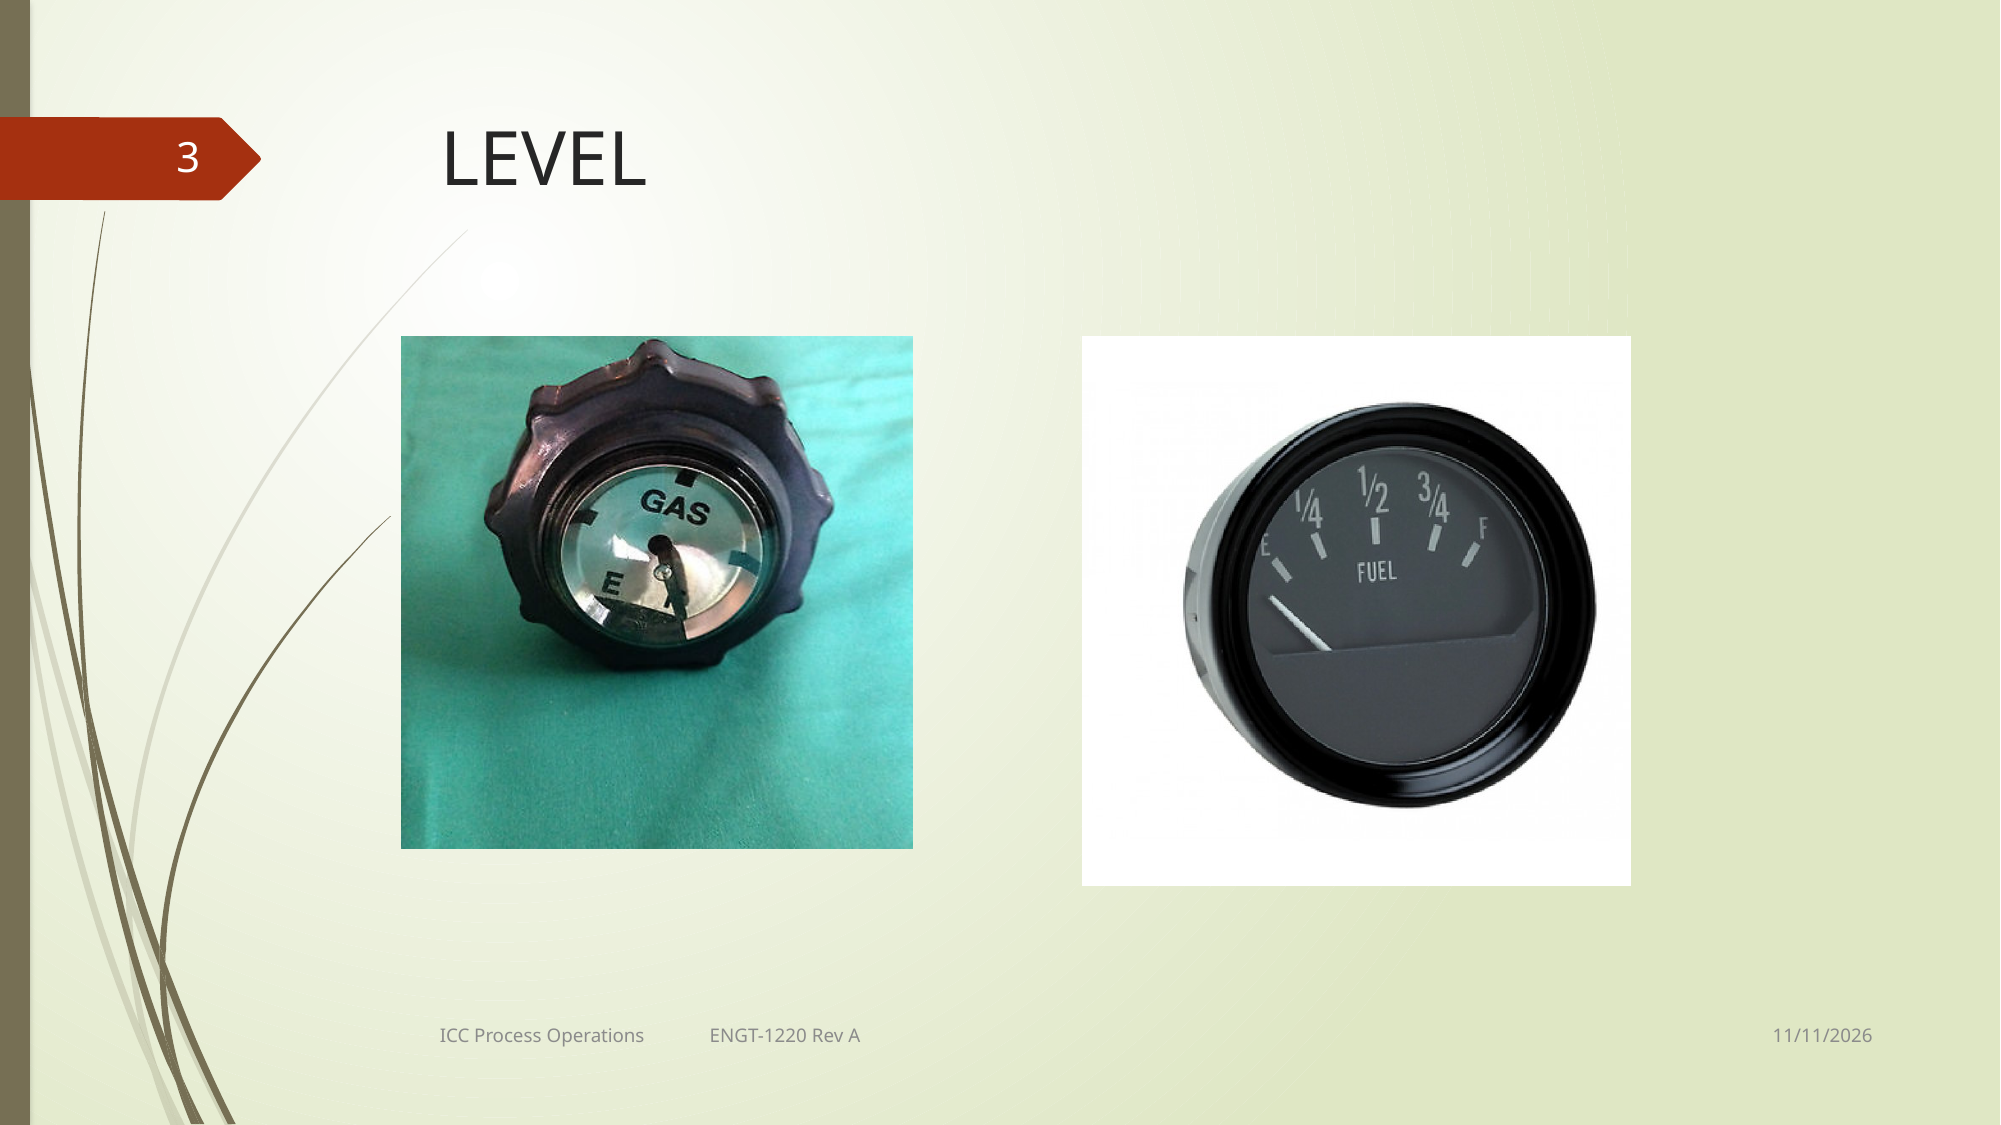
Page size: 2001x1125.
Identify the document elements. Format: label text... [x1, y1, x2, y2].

slide_number 3 [87, 129, 216, 190]
title LEVEL [425, 102, 1888, 313]
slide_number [1699, 1005, 1888, 1067]
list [1081, 336, 1631, 886]
footer ICC Process Operations ENGT-1220 Rev A [424, 1006, 1675, 1067]
picture [400, 336, 913, 849]
